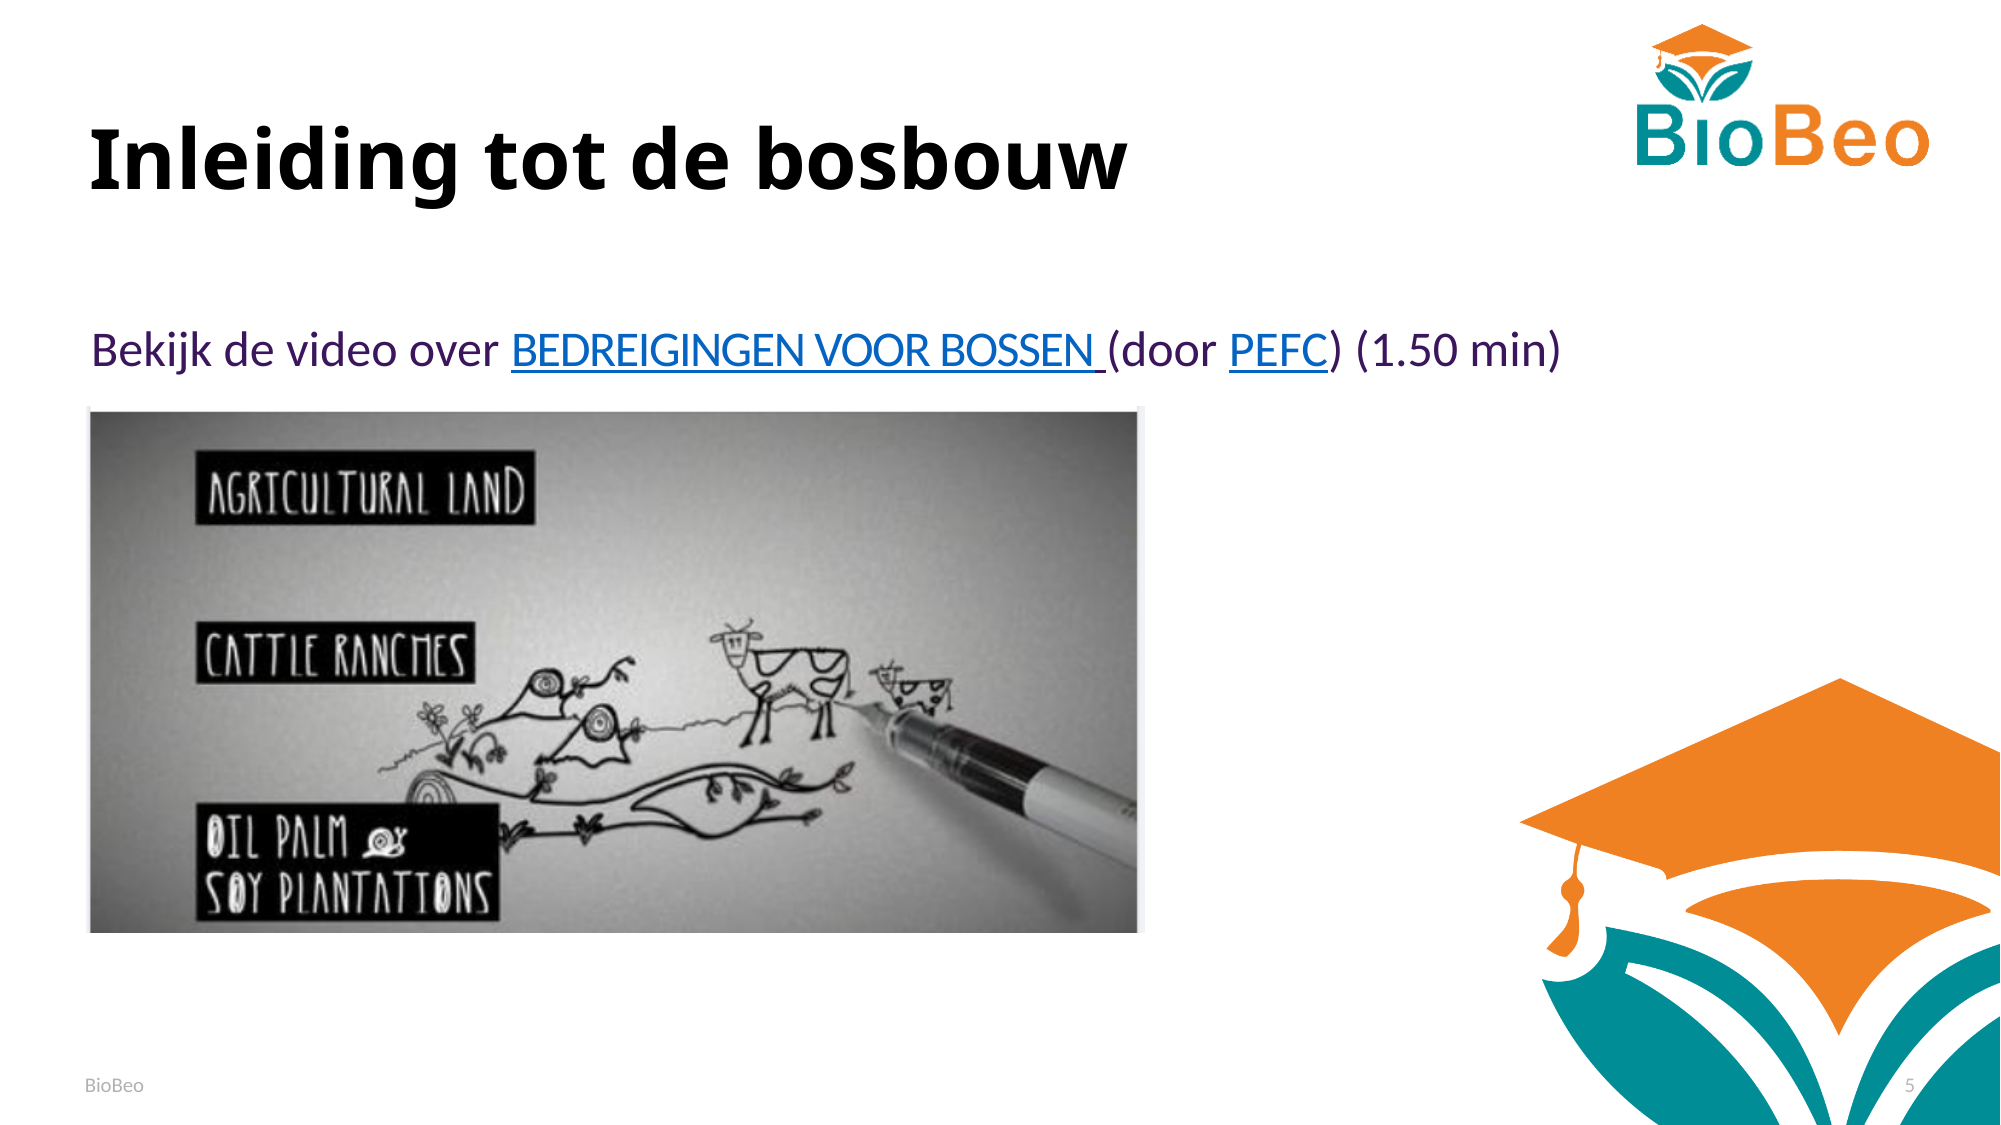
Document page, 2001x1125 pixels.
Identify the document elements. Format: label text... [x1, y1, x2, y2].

picture [1478, 618, 2000, 1125]
title Inleiding tot de bosbouw [74, 88, 1935, 237]
subtitle Bekijk de video over BEDREIGINGEN VOOR BOSSEN (door PEFC) (1.50 min) [74, 308, 1937, 392]
picture [1635, 22, 1931, 88]
footer BioBeo [69, 1065, 1805, 1103]
slide_number 5 [1818, 1065, 1931, 1103]
picture [86, 406, 1145, 933]
